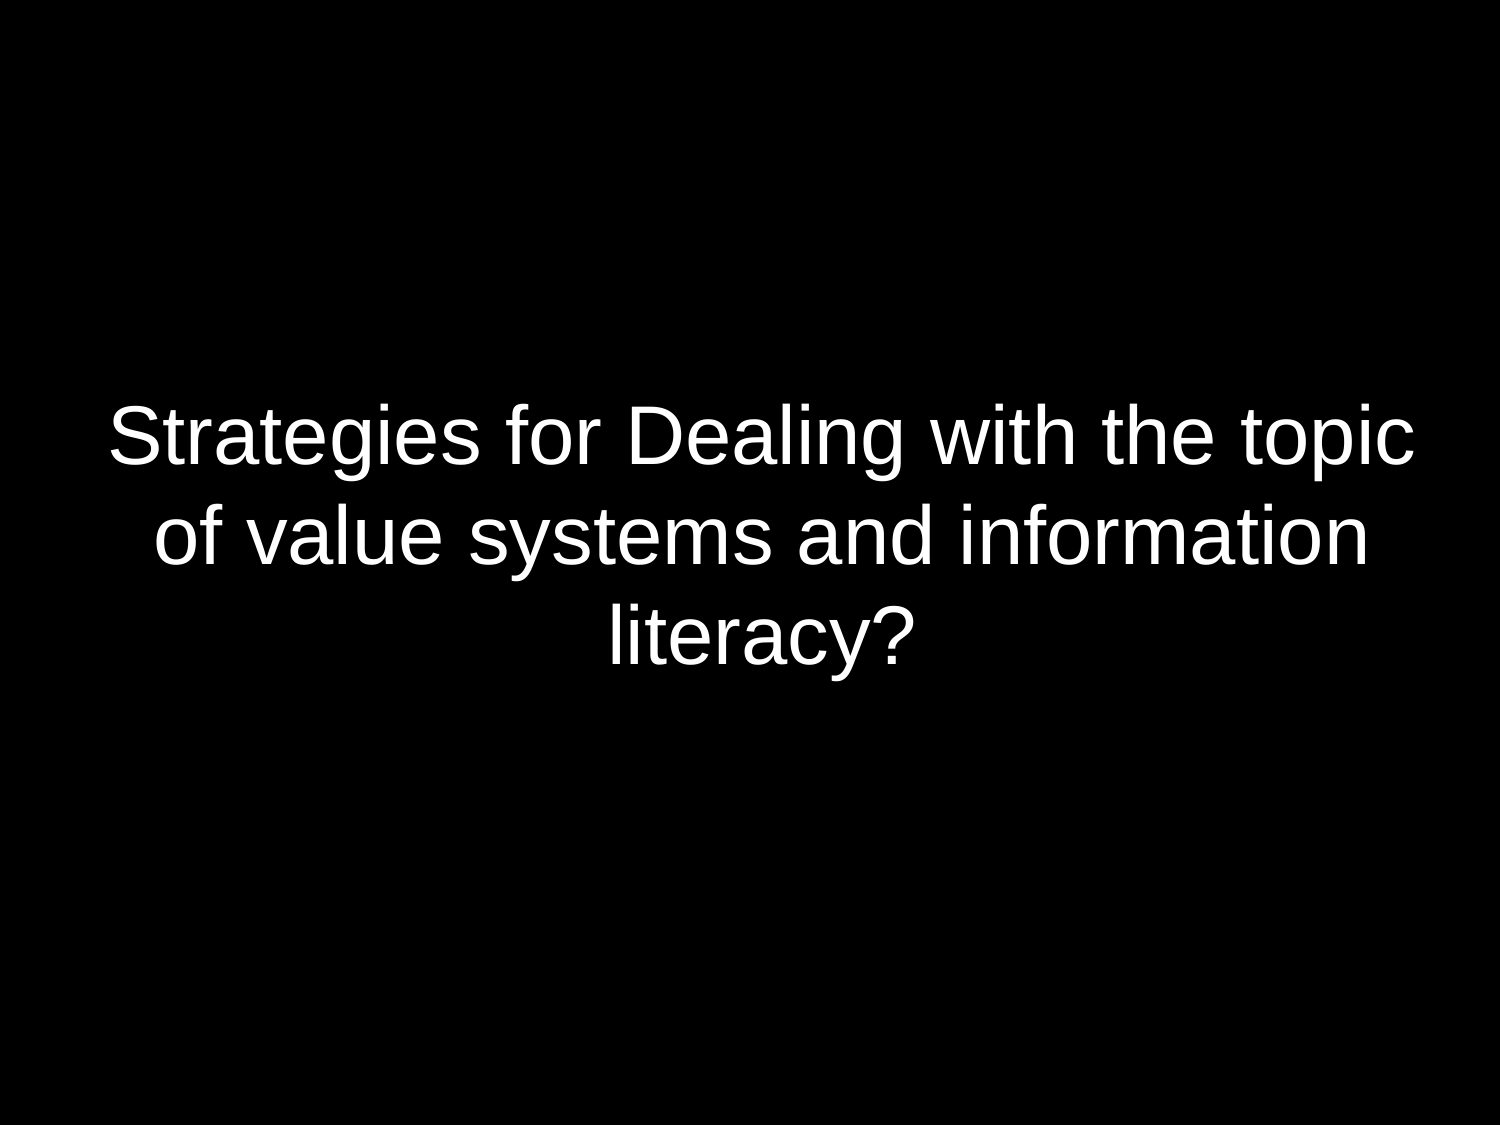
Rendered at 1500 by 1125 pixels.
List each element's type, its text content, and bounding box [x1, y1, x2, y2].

title Strategies for Dealing with the topic of value systems and information literacy? [87, 437, 1438, 626]
